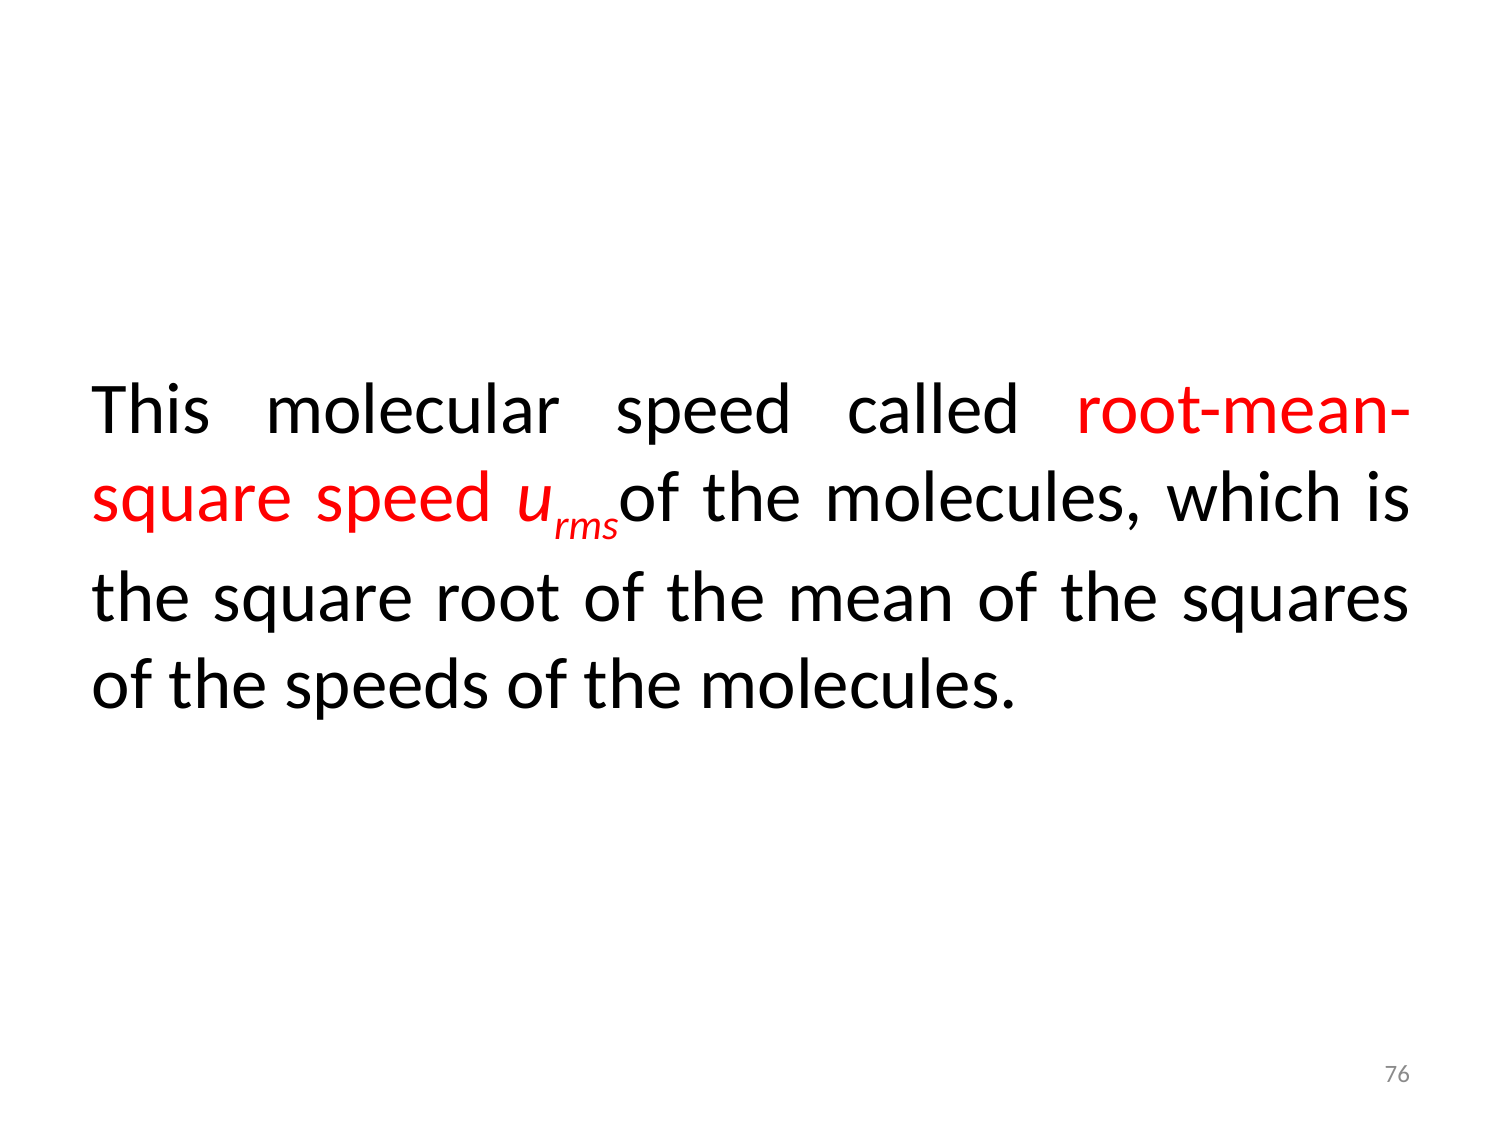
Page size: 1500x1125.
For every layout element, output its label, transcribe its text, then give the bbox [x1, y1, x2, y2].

slide_number 76 [1074, 1042, 1425, 1103]
